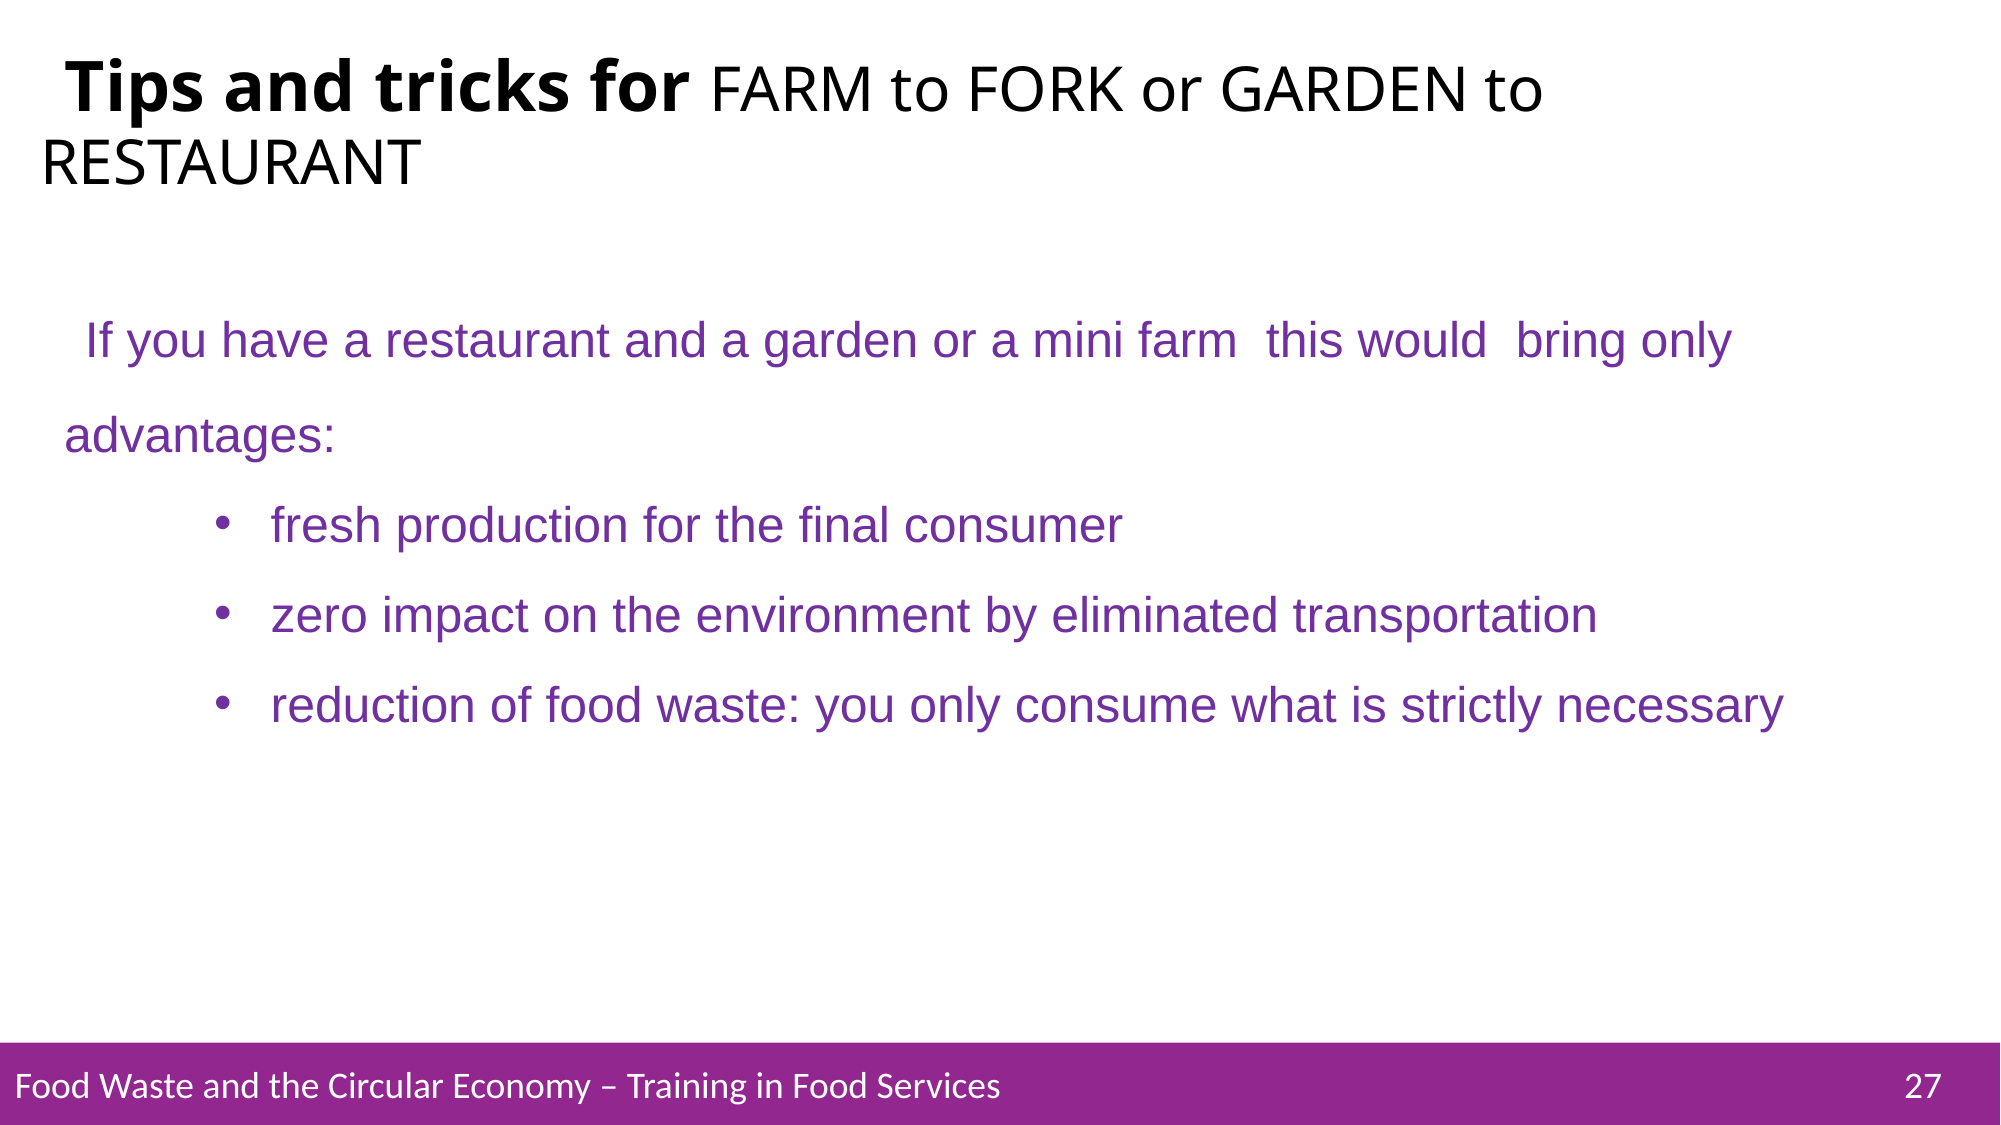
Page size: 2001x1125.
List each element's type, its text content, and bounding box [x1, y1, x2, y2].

text_box Tips and tricks for FARM to FORK or GARDEN to RESTAURANT [25, 2, 1887, 227]
text_box [0, 0, 2000, 213]
text_box If you have a restaurant and a garden or a mini farm this would bring only advantages: fresh production for the final consumer zero impact on the environment by eliminated transportation reduction of food waste: you only consume what is strictly necessary [49, 230, 1951, 895]
